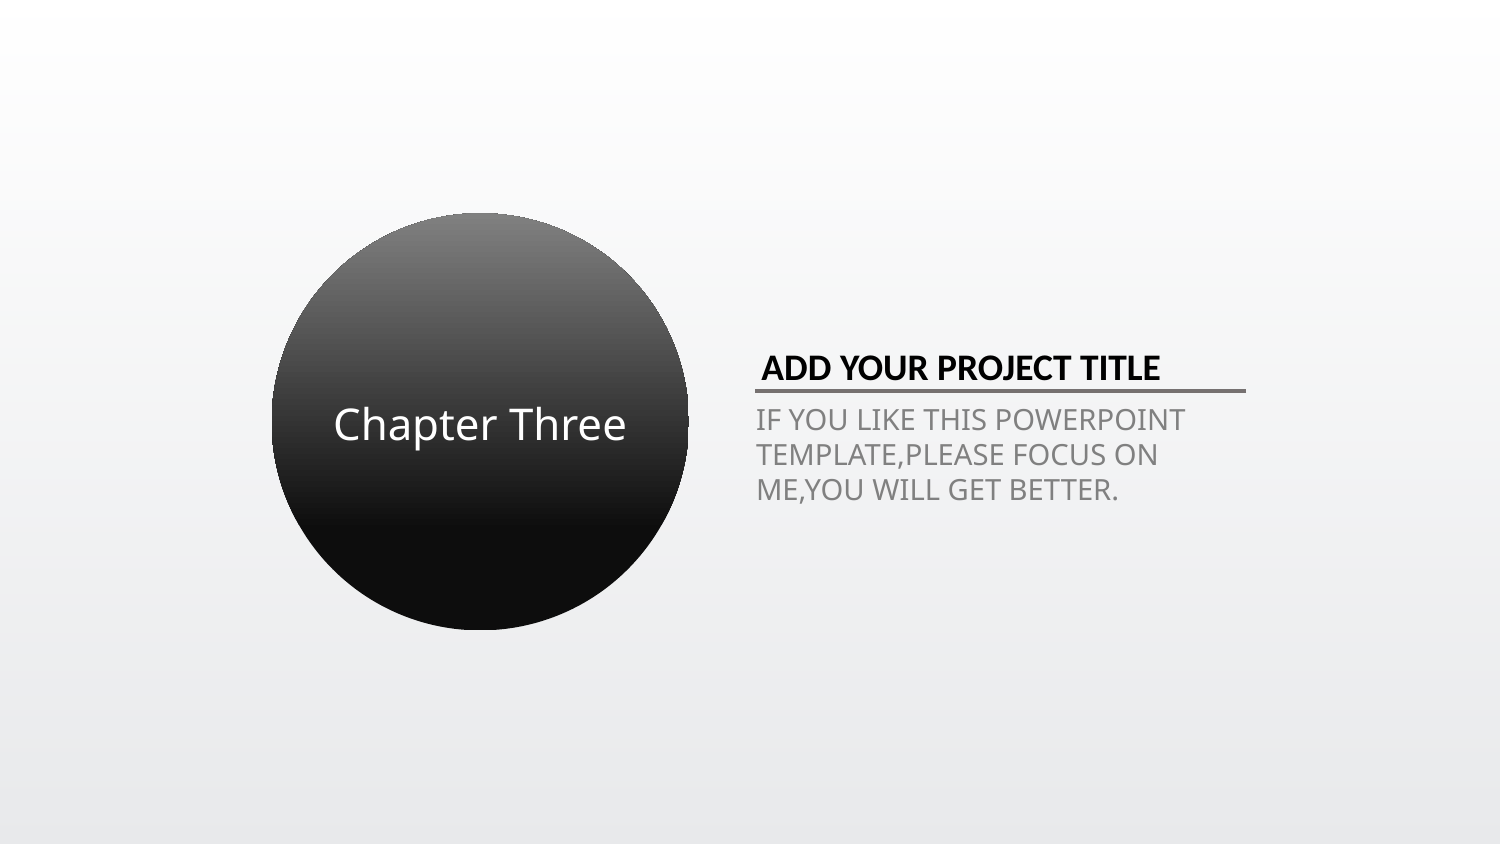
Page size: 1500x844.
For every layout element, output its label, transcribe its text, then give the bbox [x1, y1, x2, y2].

text_box Chapter Three [321, 390, 639, 455]
text_box IF YOU LIKE THIS POWERPOINT TEMPLATE,PLEASE FOCUS ON ME,YOU WILL GET BETTER. [744, 396, 1240, 513]
text_box [270, 212, 690, 632]
text_box ADD YOUR PROJECT TITLE [750, 337, 1173, 394]
